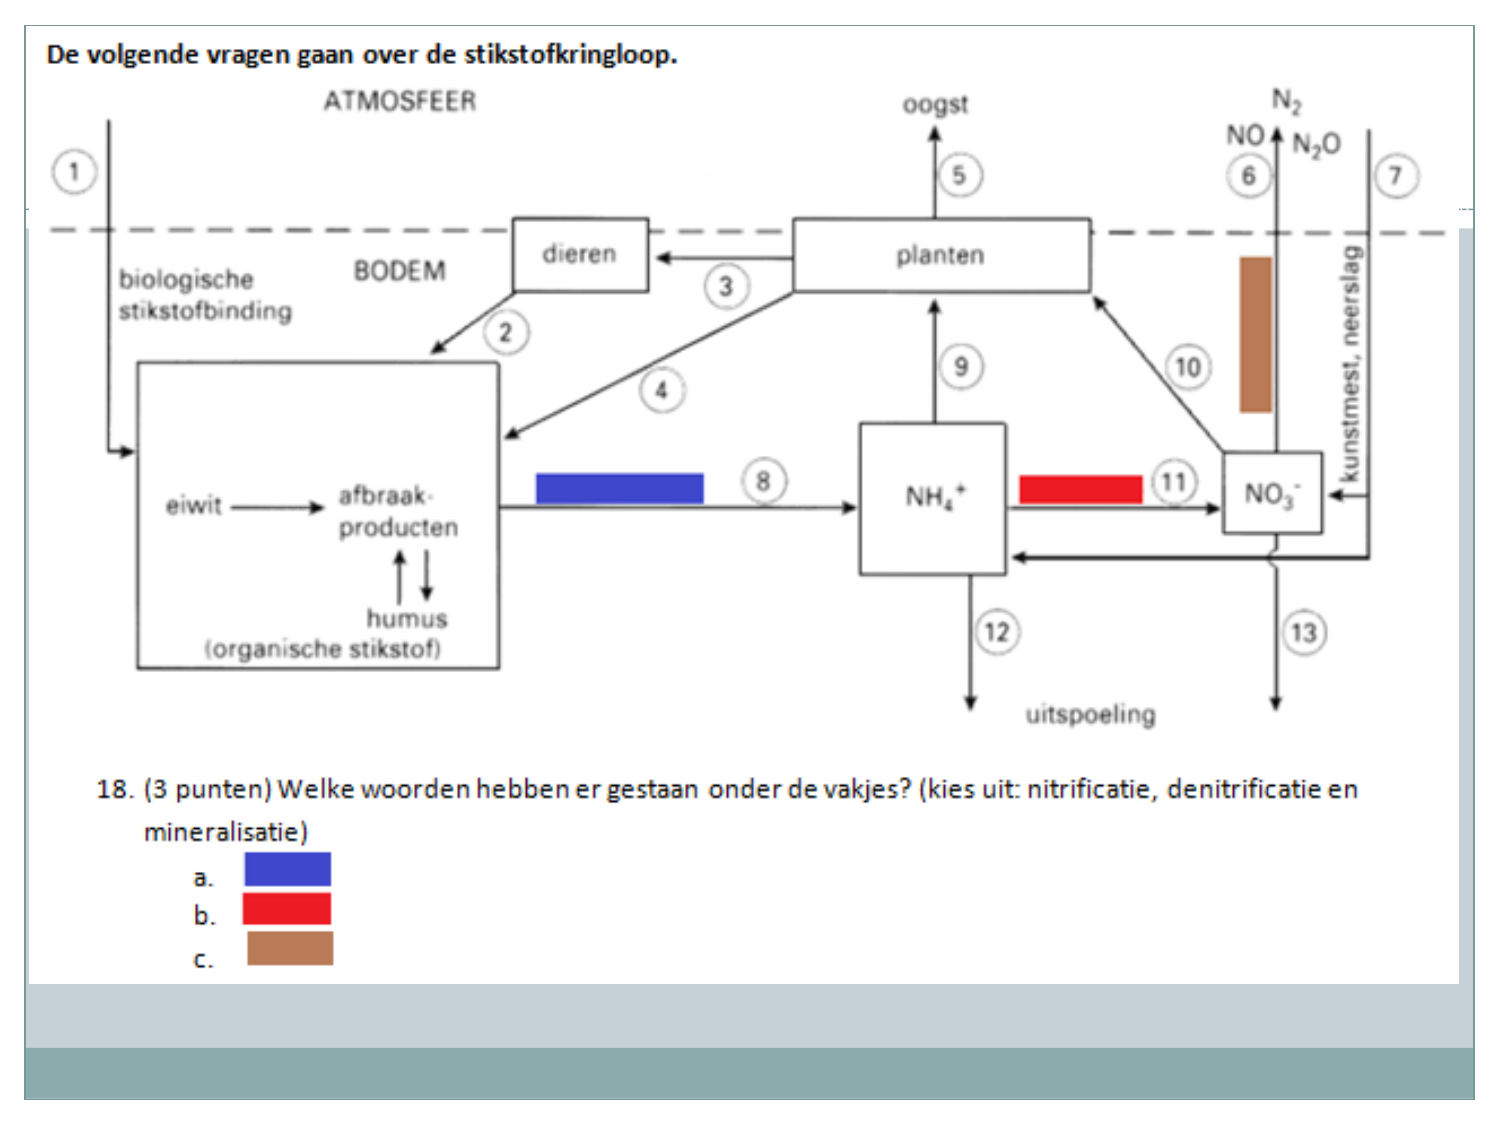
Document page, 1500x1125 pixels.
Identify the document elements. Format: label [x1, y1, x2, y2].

picture [29, 30, 1459, 985]
